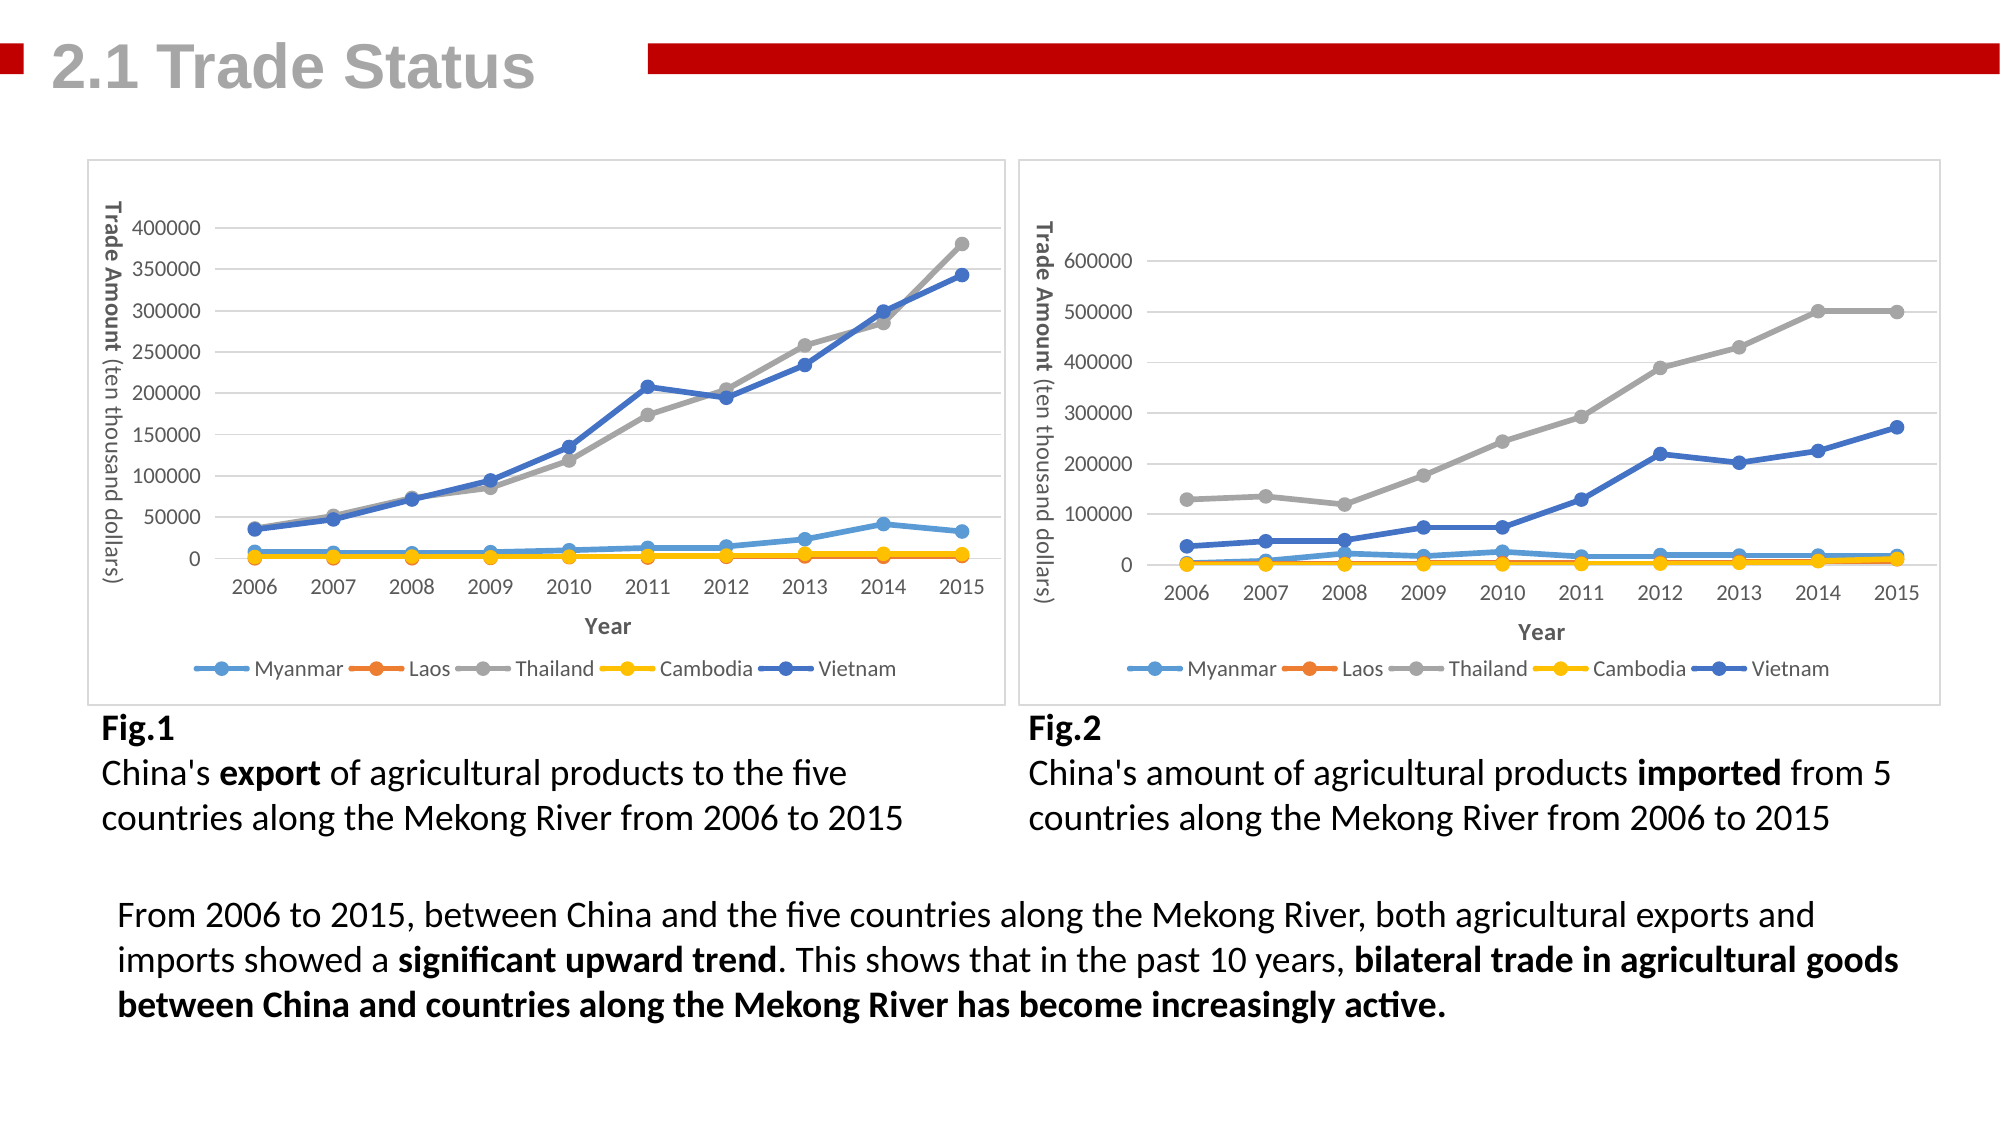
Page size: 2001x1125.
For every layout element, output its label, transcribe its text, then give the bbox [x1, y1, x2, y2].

picture [1018, 159, 1947, 709]
text_box Fig.1 China's export of agricultural products to the five countries along the Mekong River from 2006 to 2015 [86, 709, 1012, 846]
text_box Fig.2 China's amount of agricultural products imported from 5 countries along the Mekong River from 2006 to 2015 [1013, 695, 1938, 845]
text_box 2.1 Trade Status [51, 25, 555, 102]
text_box [647, 42, 2000, 75]
text_box From 2006 to 2015, between China and the five countries along the Mekong River, both agricultural exports and imports showed a significant upward trend. This shows that in the past 10 years, bilateral trade in agricultural goods between China and countries along the Mekong River has become increasingly active. [102, 882, 1938, 1032]
picture [86, 159, 1012, 709]
text_box [0, 42, 25, 75]
